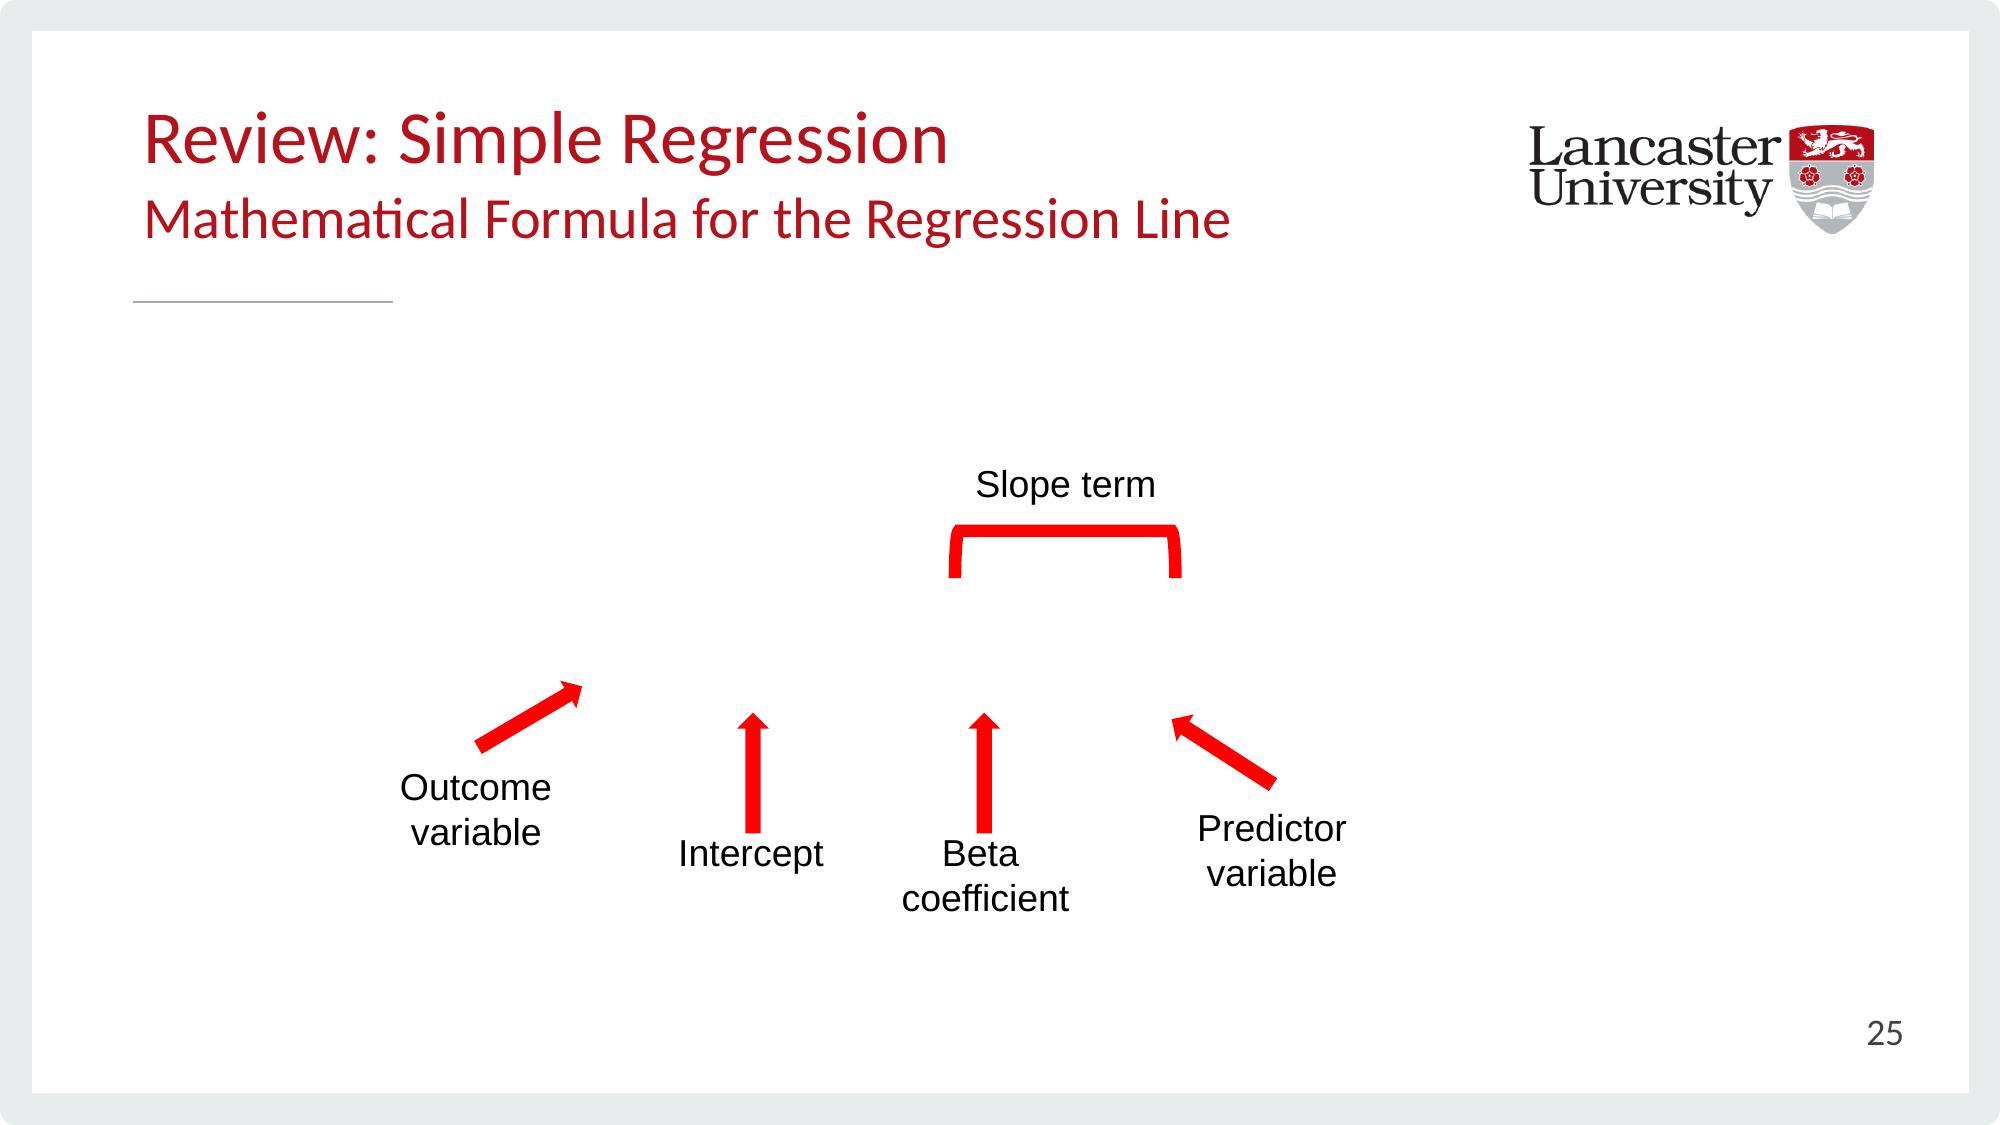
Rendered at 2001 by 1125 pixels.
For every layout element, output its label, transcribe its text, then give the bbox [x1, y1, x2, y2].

title Review: Simple Regression Mathematical Formula for the Regression Line [128, 78, 1448, 279]
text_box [954, 452, 1176, 579]
text_box [474, 680, 583, 754]
text_box Outcome variable [385, 755, 568, 861]
slide_number 25 [1468, 1001, 1919, 1061]
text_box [885, 715, 1086, 928]
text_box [1164, 740, 1364, 903]
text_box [662, 715, 841, 883]
